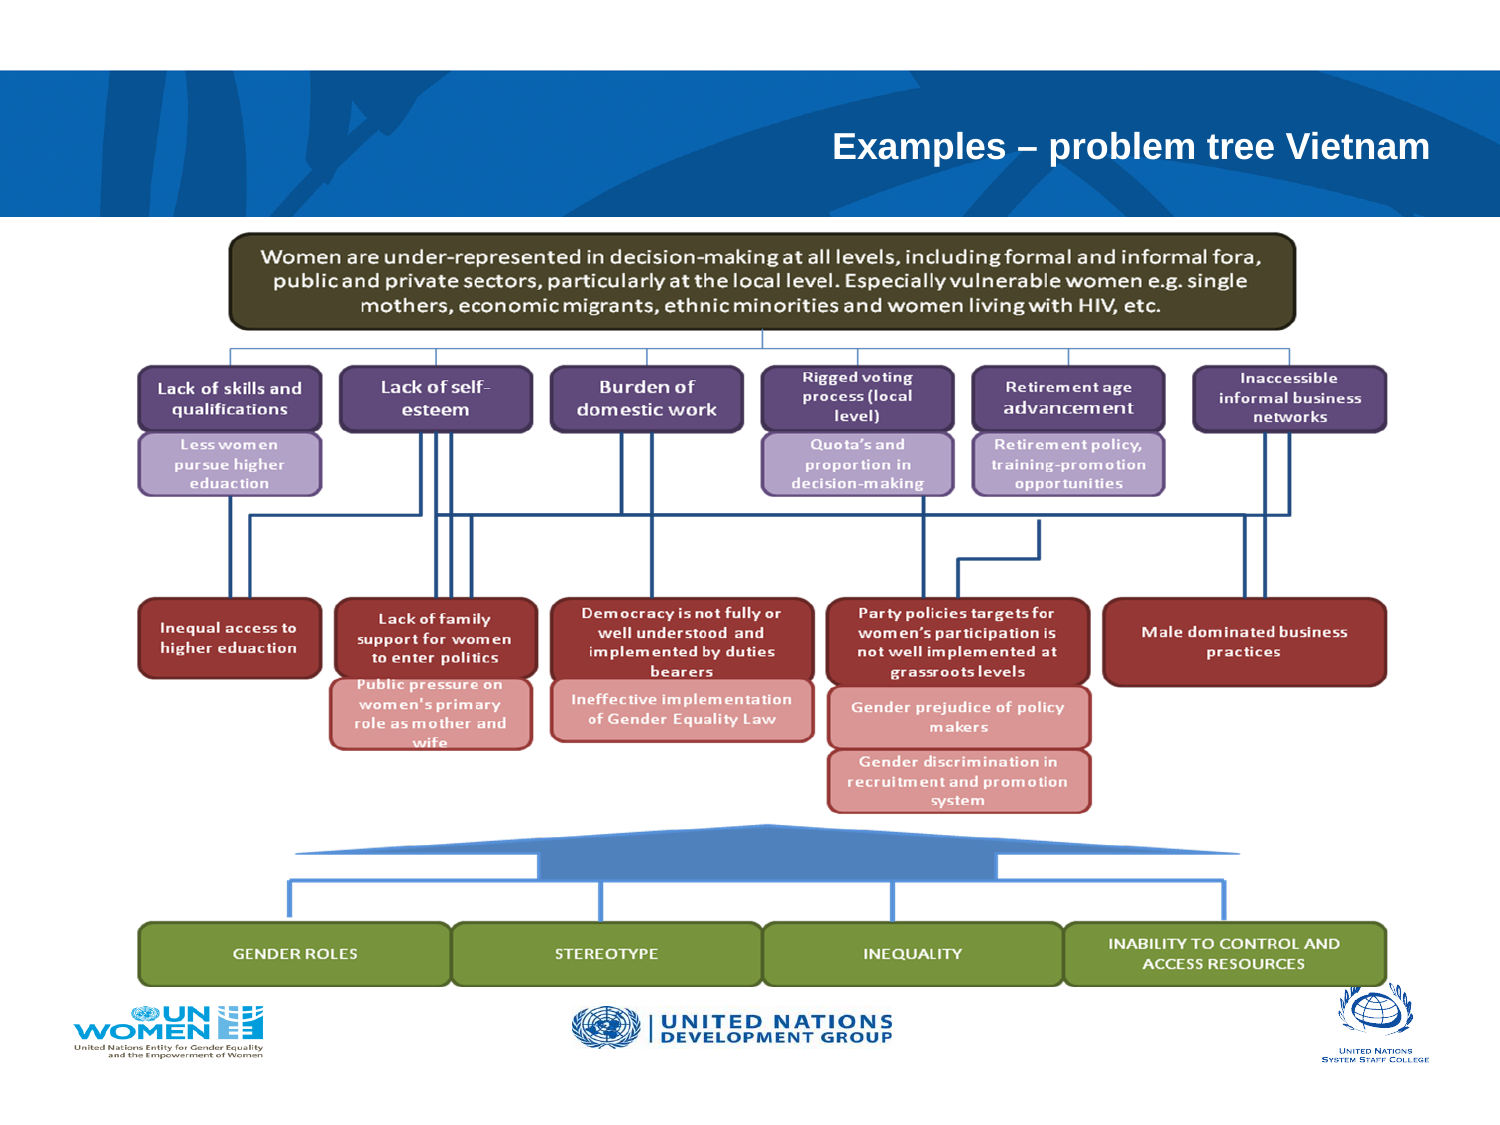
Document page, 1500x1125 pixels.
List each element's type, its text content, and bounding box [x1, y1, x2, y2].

picture [73, 1006, 263, 1059]
picture [572, 1006, 892, 1049]
title Examples – problem tree Vietnam [171, 94, 1447, 195]
picture [0, 70, 1500, 217]
picture [135, 231, 1429, 1063]
picture [170, 1006, 179, 1018]
picture [194, 1006, 204, 1013]
